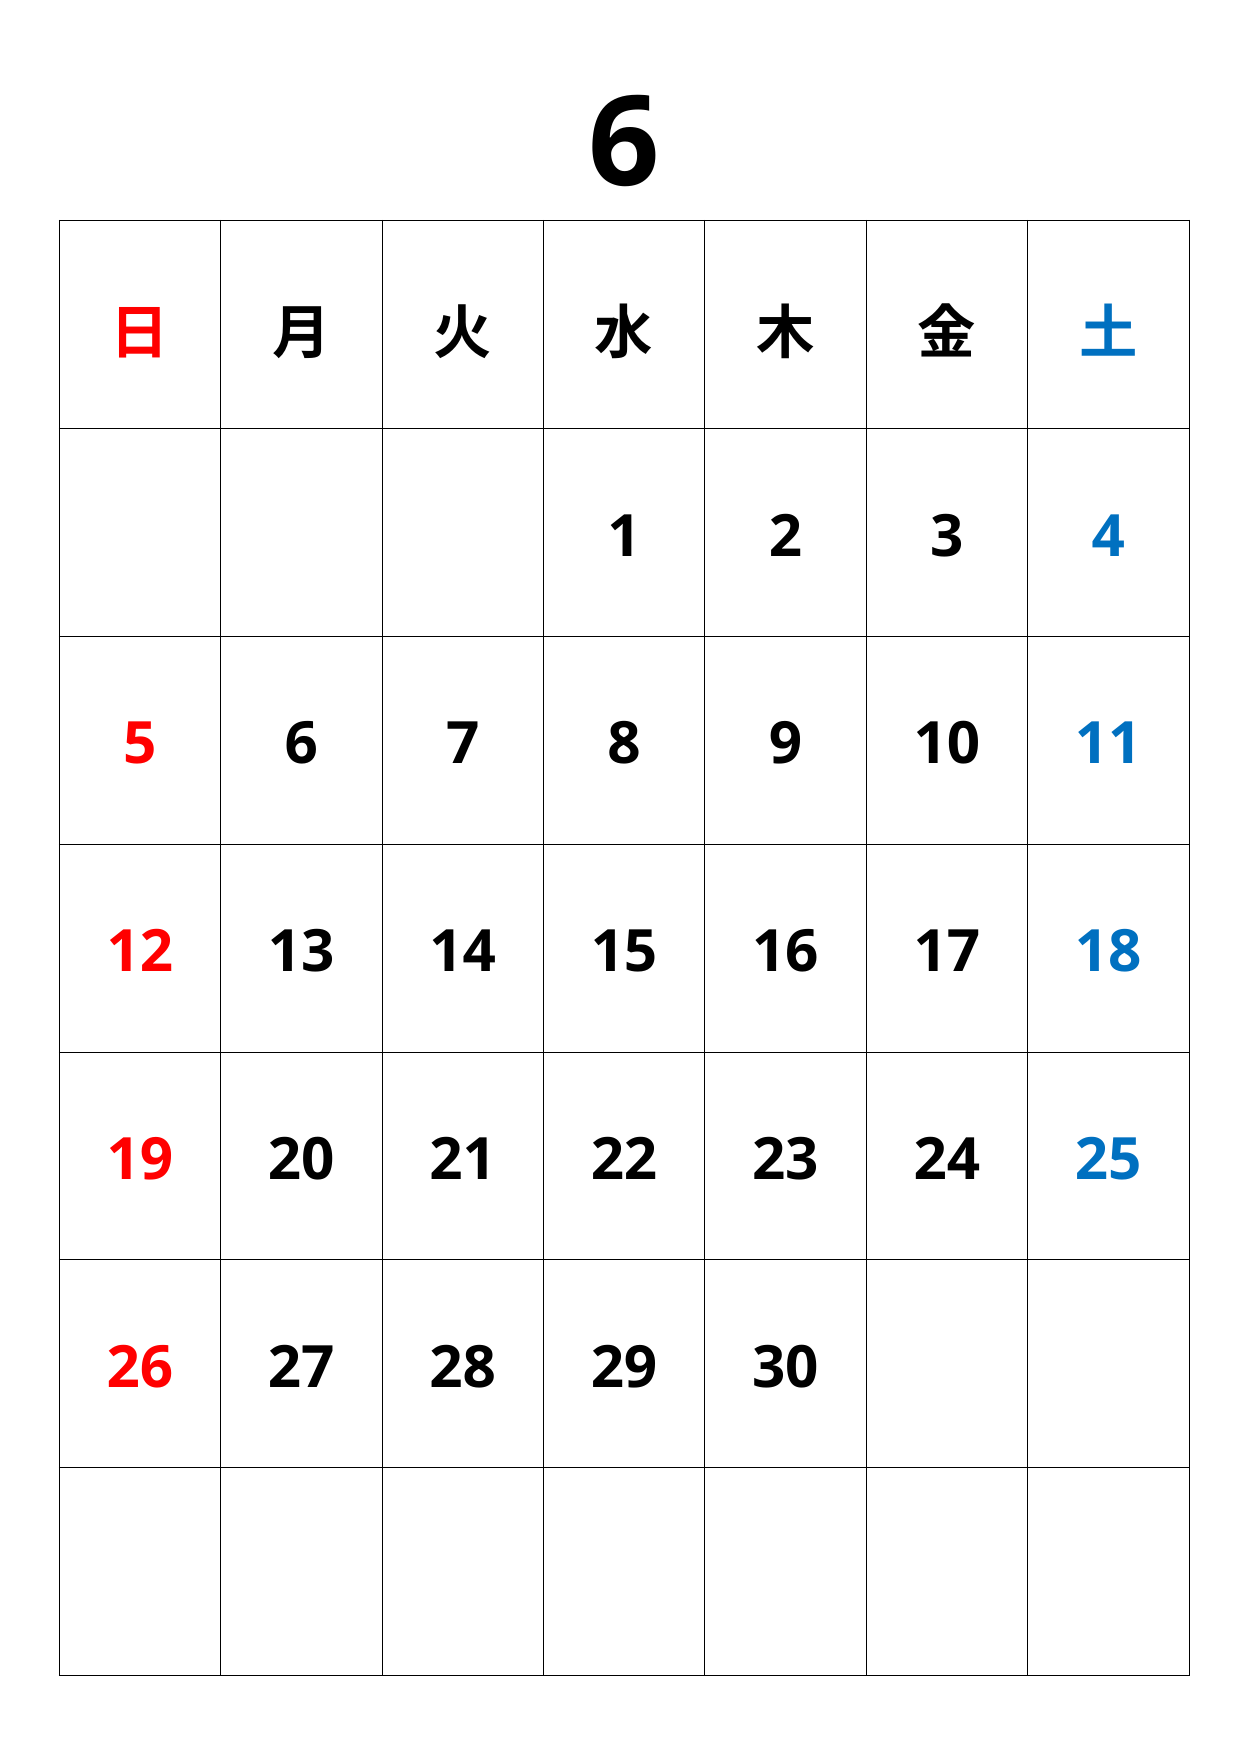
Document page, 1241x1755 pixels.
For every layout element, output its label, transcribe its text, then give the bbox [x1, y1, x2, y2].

table_cell 21 [383, 1053, 543, 1259]
table_cell 6 [221, 637, 382, 844]
table_cell 16 [705, 845, 866, 1052]
table_cell [383, 429, 543, 636]
table_cell 15 [544, 845, 704, 1052]
table_cell [60, 1468, 220, 1675]
table_header 月 [221, 221, 382, 428]
table_cell 2 [705, 429, 866, 636]
table_cell 7 [383, 637, 543, 844]
table_cell 22 [544, 1053, 704, 1259]
table_cell [383, 1468, 543, 1675]
table_cell 20 [221, 1053, 382, 1259]
table_header 日 [60, 221, 220, 428]
table_header 火 [383, 221, 543, 428]
table_cell 17 [867, 845, 1027, 1052]
table_cell [705, 1468, 866, 1675]
table_cell 26 [60, 1260, 220, 1467]
table_cell 24 [867, 1053, 1027, 1259]
table_cell 29 [544, 1260, 704, 1467]
text_box 6 [573, 53, 675, 219]
table_header 水 [544, 221, 704, 428]
table_cell 4 [1028, 429, 1189, 636]
table_cell [221, 429, 382, 636]
table_cell 19 [60, 1053, 220, 1259]
table_cell [60, 429, 220, 636]
table_cell [544, 1468, 704, 1675]
table_cell 28 [383, 1260, 543, 1467]
table_header 金 [867, 221, 1027, 428]
table_header 土 [1028, 221, 1189, 428]
table_cell 1 [544, 429, 704, 636]
table_cell 13 [221, 845, 382, 1052]
table_cell 23 [705, 1053, 866, 1259]
table_cell 5 [60, 637, 220, 844]
table_cell 3 [867, 429, 1027, 636]
table_cell 10 [867, 637, 1027, 844]
table_cell [1028, 1260, 1189, 1467]
table_cell 27 [221, 1260, 382, 1467]
table_cell 25 [1028, 1053, 1189, 1259]
table_cell 30 [705, 1260, 866, 1467]
table_cell 12 [60, 845, 220, 1052]
table_cell 9 [705, 637, 866, 844]
table_cell [867, 1468, 1027, 1675]
table_cell [221, 1468, 382, 1675]
table_cell [867, 1260, 1027, 1467]
table_header 木 [705, 221, 866, 428]
table_cell 11 [1028, 637, 1189, 844]
table_cell 14 [383, 845, 543, 1052]
table_cell [1028, 1468, 1189, 1675]
table_cell 18 [1028, 845, 1189, 1052]
table_cell 8 [544, 637, 704, 844]
